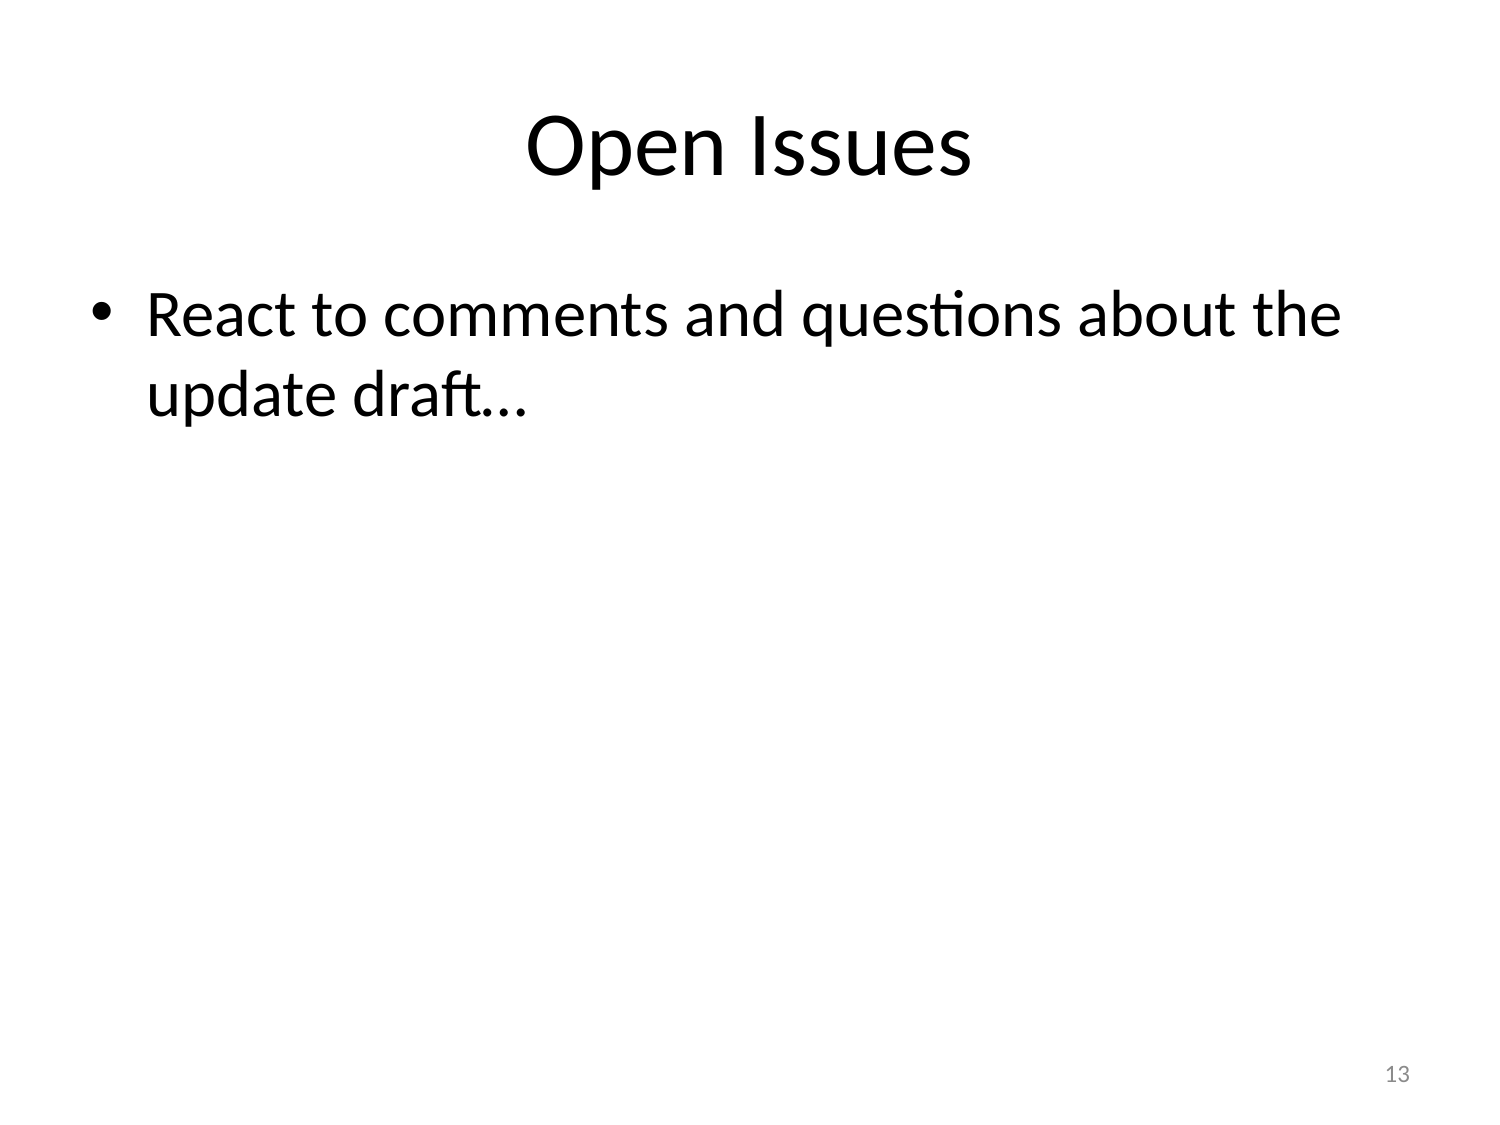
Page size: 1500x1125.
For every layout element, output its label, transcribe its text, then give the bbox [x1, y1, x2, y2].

slide_number 13 [1074, 1042, 1425, 1103]
title Open Issues [75, 45, 1425, 233]
list React to comments and questions about the update draft… [75, 262, 1425, 1005]
